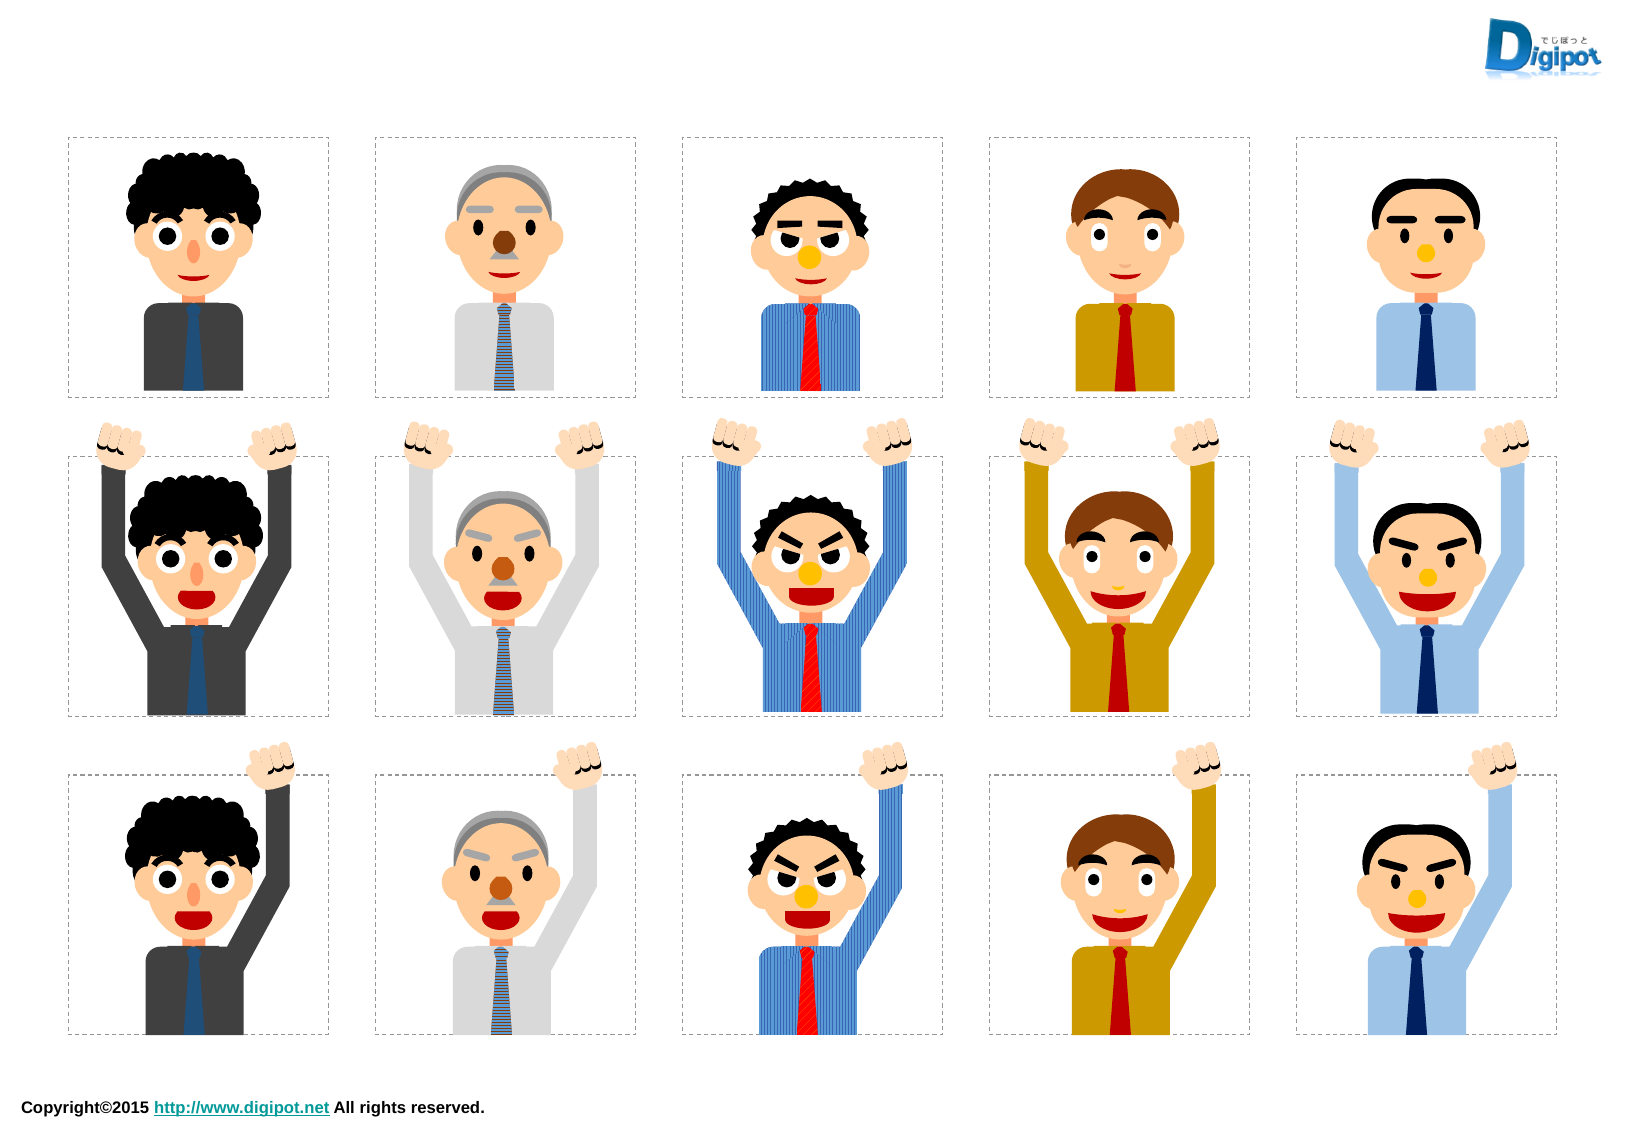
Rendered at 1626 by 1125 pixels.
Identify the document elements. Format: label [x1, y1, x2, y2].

text_box [711, 417, 913, 713]
text_box [1065, 168, 1185, 392]
text_box [403, 421, 605, 716]
text_box [95, 422, 297, 716]
text_box [125, 152, 262, 391]
text_box [750, 178, 870, 392]
text_box [1060, 741, 1222, 1036]
text_box [441, 741, 603, 1036]
text_box [445, 164, 564, 391]
text_box [1018, 417, 1220, 713]
text_box [747, 741, 909, 1036]
text_box [1366, 178, 1486, 391]
text_box [124, 741, 296, 1036]
picture [1485, 18, 1602, 82]
text_box [1328, 419, 1530, 714]
text_box [1356, 741, 1518, 1036]
